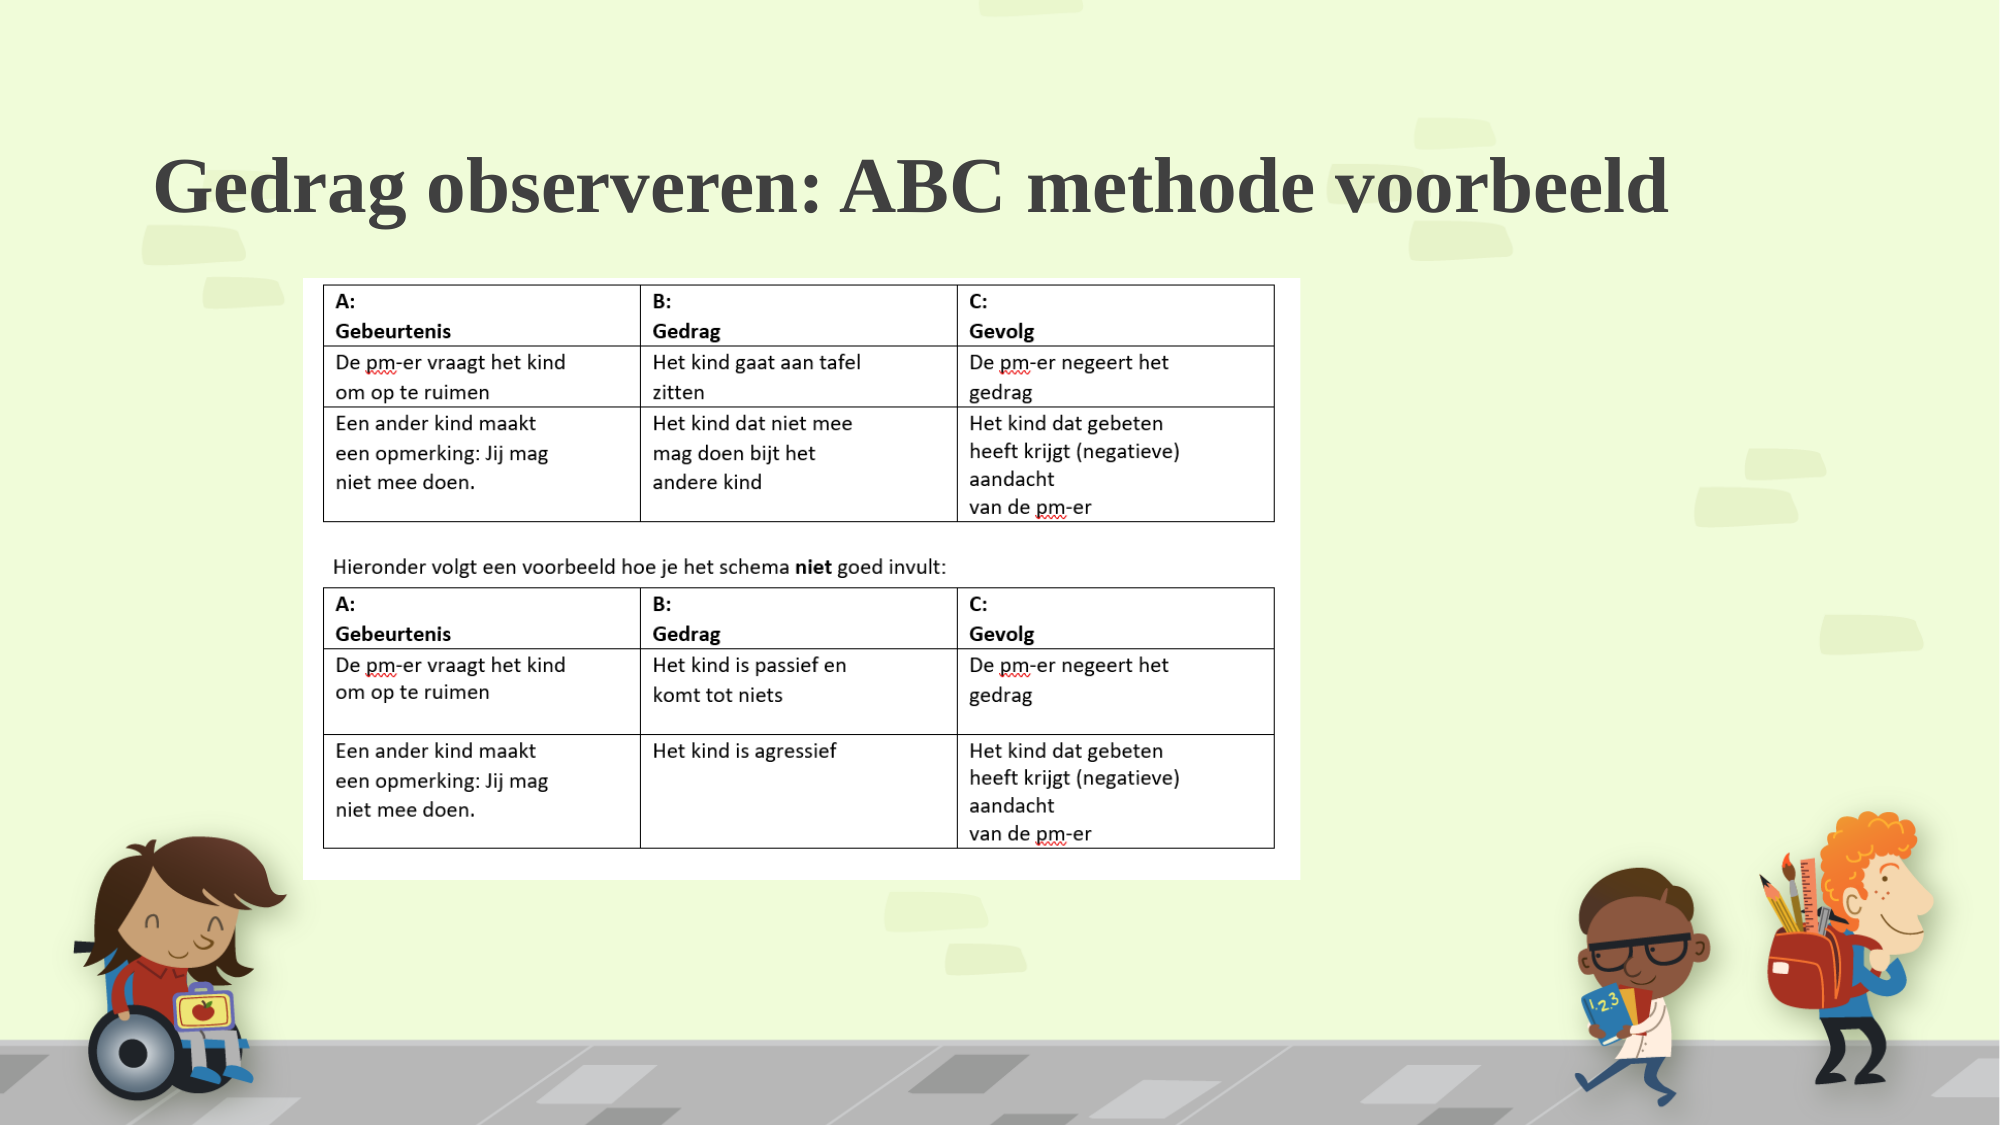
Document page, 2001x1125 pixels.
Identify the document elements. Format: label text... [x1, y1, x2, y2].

picture [0, 0, 2000, 1125]
title Gedrag observeren: ABC methode voorbeeld [137, 59, 1750, 238]
